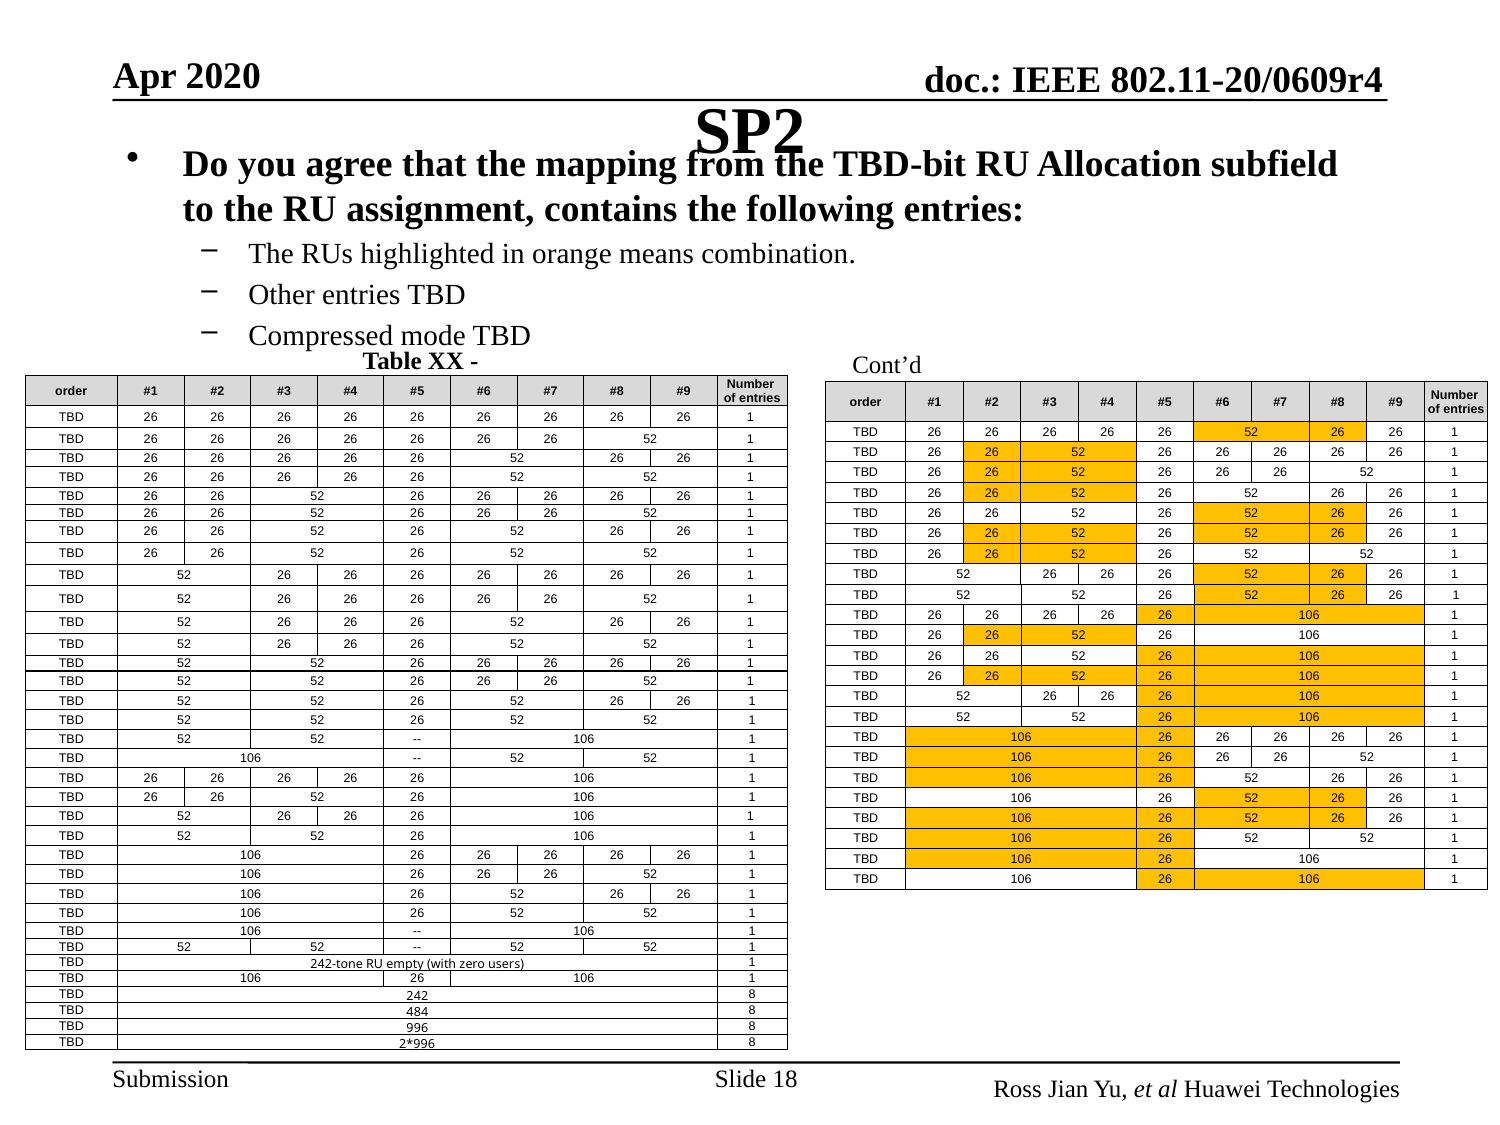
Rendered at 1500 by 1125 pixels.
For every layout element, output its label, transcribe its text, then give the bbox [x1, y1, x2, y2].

table_cell TBD [826, 462, 905, 482]
table_cell 26 [518, 565, 583, 585]
table_cell 52 [584, 543, 717, 564]
table_cell TBD [26, 955, 117, 970]
table_cell TBD [26, 971, 117, 986]
table_cell 26 [451, 846, 517, 864]
table_cell 1 [1425, 625, 1487, 645]
table_cell 26 [384, 521, 450, 542]
table_cell TBD [26, 788, 117, 806]
table_cell 52 [251, 521, 383, 542]
table_cell 26 [384, 450, 450, 466]
table_cell TBD [826, 666, 905, 685]
table_cell 1 [1425, 849, 1487, 868]
table_cell 26 [1367, 524, 1424, 543]
table_cell 106 [451, 730, 717, 748]
table_cell 26 [251, 807, 317, 825]
table_cell 26 [906, 483, 963, 502]
table_cell 26 [518, 428, 583, 449]
table_cell 1 [718, 788, 787, 806]
table_cell 106 [118, 846, 383, 864]
table_cell 26 [1252, 727, 1309, 746]
table_cell TBD [26, 730, 117, 748]
table_cell 26 [518, 586, 583, 611]
table_cell 52 [451, 939, 583, 954]
table_cell 106 [1195, 666, 1424, 685]
table_cell 26 [118, 406, 184, 427]
table_cell 26 [1367, 442, 1424, 461]
table_cell 26 [1310, 524, 1366, 543]
table_header #7 [518, 376, 583, 405]
table_cell 26 [518, 488, 583, 504]
table_cell 26 [1310, 768, 1366, 787]
table_cell 26 [1079, 564, 1136, 584]
table_cell 26 [1137, 646, 1194, 665]
table_header 52 [1195, 585, 1309, 604]
table_cell 52 [251, 939, 383, 954]
table_cell 106 [906, 747, 1136, 767]
table_cell TBD [26, 691, 117, 709]
table_cell 26 [118, 428, 184, 449]
table_cell 1 [718, 488, 787, 504]
table_header 26 [518, 672, 583, 690]
table_cell 26 [518, 656, 583, 670]
table_cell TBD [26, 428, 117, 449]
table_header 1 [1425, 585, 1487, 604]
table_cell 26 [451, 428, 517, 449]
table_cell TBD [26, 923, 117, 938]
table_cell 26 [384, 807, 450, 825]
table_header #2 [185, 376, 250, 405]
table_header #3 [251, 376, 317, 405]
table_cell 26 [451, 865, 517, 883]
table_cell 26 [1310, 422, 1366, 441]
table_cell 26 [118, 543, 184, 564]
table_cell 26 [964, 442, 1020, 461]
table_cell 26 [651, 691, 717, 709]
table_cell 26 [1252, 462, 1309, 482]
table_cell 1 [1425, 442, 1487, 461]
table_cell 52 [1195, 768, 1309, 787]
table_header 52 [906, 585, 1021, 604]
table_cell 52 [451, 521, 583, 542]
table_cell 26 [318, 634, 383, 655]
table_cell 26 [318, 586, 383, 611]
table_cell 996 [118, 1019, 717, 1034]
table_cell 26 [906, 442, 963, 461]
table_cell 26 [185, 521, 250, 542]
table_cell 26 [651, 884, 717, 903]
table_cell TBD [26, 565, 117, 585]
table_cell 26 [964, 524, 1020, 543]
table_cell 26 [384, 467, 450, 487]
table_header TBD [826, 585, 905, 604]
table_cell 26 [384, 488, 450, 504]
list Do you agree that the mapping from the TBD-bit RU Allocation subfield to the RU assignment, contains the following entries: The RUs highlighted in orange means combination. Other entries TBD Compressed mode TBD [110, 130, 1387, 229]
table_cell TBD [26, 634, 117, 655]
table_cell 52 [451, 691, 583, 709]
table_cell 26 [1137, 788, 1194, 807]
table_cell 26 [1310, 442, 1366, 461]
table_cell 52 [451, 543, 583, 564]
table_cell 52 [451, 612, 583, 633]
table_cell 26 [584, 846, 650, 864]
text_box Cont’d [837, 341, 963, 387]
table_cell 1 [1425, 605, 1487, 624]
table_cell 26 [1367, 808, 1424, 828]
table_cell 1 [1425, 707, 1487, 726]
table_cell 26 [251, 634, 317, 655]
table_cell 52 [451, 467, 583, 487]
table_cell 26 [964, 483, 1020, 502]
table_cell 26 [651, 565, 717, 585]
table_cell 26 [1137, 544, 1193, 563]
table_cell 26 [1310, 564, 1366, 584]
table_cell 26 [906, 646, 963, 665]
table_cell 26 [964, 503, 1020, 523]
table_cell TBD [26, 904, 117, 922]
table_cell 26 [384, 406, 450, 427]
table_cell TBD [26, 467, 117, 487]
table_header #4 [318, 376, 383, 405]
table_cell 26 [185, 428, 250, 449]
table_cell 1 [1425, 564, 1487, 584]
table_cell 52 [584, 586, 717, 611]
table_cell 26 [1137, 707, 1194, 726]
table_cell 26 [906, 524, 963, 543]
title SP2 [112, 82, 1388, 171]
table_cell 1 [718, 904, 787, 922]
table_cell 26 [1137, 503, 1193, 523]
table_cell 26 [1137, 768, 1194, 787]
table_cell 106 [1195, 849, 1424, 868]
table_cell 52 [118, 656, 250, 670]
table_cell TBD [26, 543, 117, 564]
table_header Number of entries [1425, 382, 1487, 421]
table_header 1 [718, 672, 787, 690]
table_cell TBD [26, 505, 117, 520]
table_cell 106 [1195, 625, 1424, 645]
table_header 26 [1367, 585, 1424, 604]
table_cell 26 [318, 450, 383, 466]
table_cell TBD [26, 1035, 117, 1049]
table_cell 1 [1425, 869, 1487, 889]
table_cell 26 [384, 904, 450, 922]
table_cell 26 [1137, 524, 1193, 543]
table_cell 1 [1425, 768, 1487, 787]
table_cell 52 [251, 505, 383, 520]
table_cell 106 [118, 971, 383, 986]
table_cell 26 [1310, 503, 1366, 523]
table_header Number of entries [718, 376, 787, 405]
table_cell 52 [118, 691, 250, 709]
table_cell 26 [964, 646, 1021, 665]
table_cell 26 [118, 488, 184, 504]
table_cell 52 [1021, 483, 1136, 502]
table_cell 242 [118, 987, 717, 1002]
table_cell 26 [1137, 666, 1194, 685]
table_cell 52 [1022, 707, 1136, 726]
table_cell 106 [906, 788, 1136, 807]
table_cell 52 [1194, 564, 1309, 584]
table_cell 106 [118, 865, 383, 883]
table_cell 106 [906, 768, 1136, 787]
table_cell 26 [384, 884, 450, 903]
table_cell 26 [1137, 686, 1194, 706]
table_cell 26 [1079, 605, 1136, 624]
table_cell 1 [1425, 788, 1487, 807]
table_cell TBD [26, 450, 117, 466]
table_header 26 [1310, 585, 1366, 604]
table_cell 26 [384, 826, 450, 845]
table_header 26 [384, 672, 450, 690]
slide_number Slide 18 [712, 1061, 800, 1093]
table_cell 106 [118, 923, 383, 938]
table_cell 1 [718, 826, 787, 845]
table_cell 26 [1079, 686, 1136, 706]
table_cell 26 [964, 666, 1021, 685]
table_cell 26 [384, 565, 450, 585]
table_cell 26 [384, 710, 450, 729]
table_cell 52 [451, 884, 583, 903]
table_cell 26 [384, 971, 450, 986]
table_cell 26 [1137, 462, 1193, 482]
table_cell 106 [451, 923, 717, 938]
table_cell 52 [906, 564, 1020, 584]
table_cell TBD [26, 586, 117, 611]
table_cell 52 [1021, 503, 1136, 523]
table_cell 1 [1425, 646, 1487, 665]
table_header 52 [584, 672, 717, 690]
table_cell 26 [1367, 564, 1424, 584]
table_cell 26 [1137, 605, 1194, 624]
table_cell 52 [451, 904, 583, 922]
text_box Table XX - RU Allocation subfield [117, 337, 511, 375]
table_cell 26 [1137, 747, 1194, 767]
table_cell TBD [826, 483, 905, 502]
table_cell 52 [1195, 788, 1309, 807]
table_cell -- [384, 730, 450, 748]
table_cell 26 [251, 768, 317, 787]
table_cell 52 [251, 656, 383, 670]
table_cell TBD [26, 1019, 117, 1034]
table_header 26 [1137, 585, 1194, 604]
table_cell 52 [1194, 544, 1309, 563]
table_cell TBD [26, 1003, 117, 1018]
table_cell 106 [906, 869, 1136, 889]
table_cell 26 [1137, 442, 1193, 461]
table_header #6 [451, 376, 517, 405]
table_cell TBD [826, 727, 905, 746]
table_cell 52 [451, 450, 583, 466]
table_cell 52 [1310, 829, 1424, 848]
table_header #6 [1194, 382, 1251, 421]
table_cell 52 [1195, 829, 1309, 848]
table_cell 26 [384, 428, 450, 449]
table_cell 26 [318, 565, 383, 585]
table_cell 26 [1022, 686, 1078, 706]
table_cell 26 [1367, 483, 1424, 502]
table_cell 26 [1137, 422, 1193, 441]
table_cell 52 [584, 865, 717, 883]
table_cell TBD [826, 503, 905, 523]
table_cell 1 [1425, 808, 1487, 828]
table_cell 1 [718, 865, 787, 883]
table_cell 26 [964, 462, 1020, 482]
table_cell 26 [251, 612, 317, 633]
table_header #2 [964, 382, 1020, 421]
table_cell 26 [1137, 849, 1194, 868]
table_cell 26 [1367, 422, 1424, 441]
table_cell 106 [906, 808, 1136, 828]
table_cell 1 [718, 807, 787, 825]
table_cell TBD [826, 768, 905, 787]
table_cell TBD [26, 656, 117, 670]
table_cell 106 [451, 807, 717, 825]
table_cell 26 [318, 406, 383, 427]
table_cell 26 [906, 625, 963, 645]
table_cell 8 [718, 1019, 787, 1034]
table_cell 26 [906, 666, 963, 685]
table_cell 52 [1310, 747, 1424, 767]
table_cell 106 [1195, 869, 1424, 889]
table_header 52 [251, 672, 383, 690]
table_cell 26 [384, 656, 450, 670]
table_cell 26 [651, 656, 717, 670]
table_cell 52 [118, 939, 250, 954]
table_cell 1 [718, 521, 787, 542]
table_header TBD [26, 672, 117, 690]
table_cell 1 [718, 586, 787, 611]
table_cell TBD [26, 987, 117, 1002]
table_cell 26 [1195, 727, 1251, 746]
table_cell 1 [718, 971, 787, 986]
table_cell 1 [718, 730, 787, 748]
table_cell 26 [1137, 829, 1194, 848]
table_cell 26 [1367, 788, 1424, 807]
table_cell 52 [451, 710, 583, 729]
table_cell 242-tone RU empty (with zero users) [118, 955, 717, 970]
table_header #1 [118, 376, 184, 405]
table_cell 26 [1194, 462, 1251, 482]
table_cell 26 [1310, 727, 1366, 746]
table_cell 52 [118, 634, 250, 655]
table_cell 52 [1194, 503, 1309, 523]
table_cell 1 [1425, 503, 1487, 523]
table_header 26 [451, 672, 517, 690]
table_cell 52 [118, 826, 250, 845]
table_cell 26 [451, 505, 517, 520]
table_cell TBD [26, 865, 117, 883]
table_cell TBD [26, 939, 117, 954]
table_cell TBD [26, 884, 117, 903]
table_cell 2*996 [118, 1035, 717, 1049]
table_header #5 [384, 376, 450, 405]
table_cell TBD [26, 488, 117, 504]
table_cell 106 [451, 826, 717, 845]
table_cell 26 [584, 450, 650, 466]
table_cell 52 [118, 586, 250, 611]
table_cell 1 [718, 450, 787, 466]
table_cell 26 [451, 565, 517, 585]
table_cell 26 [1137, 727, 1194, 746]
table_cell 8 [718, 1035, 787, 1049]
table_cell 26 [118, 521, 184, 542]
table_cell 26 [1252, 747, 1309, 767]
table_cell 52 [1195, 808, 1309, 828]
table_cell 52 [1194, 483, 1309, 502]
table_cell 52 [118, 565, 250, 585]
table_cell 1 [718, 565, 787, 585]
table_cell 52 [906, 707, 1021, 726]
table_cell TBD [826, 829, 905, 848]
table_cell 26 [584, 565, 650, 585]
table_cell 52 [251, 730, 383, 748]
table_cell 26 [964, 422, 1020, 441]
table_cell 26 [251, 428, 317, 449]
table_cell 52 [251, 788, 383, 806]
table_cell 106 [1195, 646, 1424, 665]
table_cell 52 [118, 710, 250, 729]
table_cell TBD [826, 564, 905, 584]
table_cell 26 [185, 768, 250, 787]
table_cell 26 [906, 544, 963, 563]
table_cell 52 [1022, 666, 1136, 685]
table_header #7 [1252, 382, 1309, 421]
table_cell 26 [1021, 422, 1078, 441]
table_cell 26 [584, 656, 650, 670]
table_cell 52 [1310, 462, 1424, 482]
table_cell 26 [384, 691, 450, 709]
table_cell 1 [718, 955, 787, 970]
table_cell 26 [651, 612, 717, 633]
table_cell 52 [1194, 422, 1309, 441]
table_cell 8 [718, 987, 787, 1002]
table_cell 1 [1425, 829, 1487, 848]
table_cell 52 [906, 686, 1021, 706]
table_cell 1 [1425, 666, 1487, 685]
table_cell 52 [1022, 625, 1136, 645]
table_cell 106 [118, 884, 383, 903]
table_cell 26 [118, 768, 184, 787]
table_cell TBD [826, 646, 905, 665]
table_cell 26 [1195, 747, 1251, 767]
table_cell 26 [1022, 605, 1078, 624]
table_cell 26 [1310, 808, 1366, 828]
table_cell 26 [964, 544, 1020, 563]
table_cell TBD [26, 612, 117, 633]
table_cell 26 [451, 488, 517, 504]
table_cell TBD [26, 807, 117, 825]
table_cell 26 [118, 467, 184, 487]
table_cell 52 [584, 505, 717, 520]
table_cell 26 [384, 634, 450, 655]
table_cell 26 [185, 406, 250, 427]
table_cell 26 [384, 768, 450, 787]
table_cell 26 [384, 846, 450, 864]
table_cell 1 [718, 846, 787, 864]
table_cell 26 [1137, 869, 1194, 889]
table_cell 26 [906, 605, 963, 624]
table_cell 106 [451, 768, 717, 787]
table_cell 1 [1425, 544, 1487, 563]
table_header #1 [906, 387, 963, 421]
table_cell 52 [1021, 544, 1136, 563]
table_cell 1 [718, 612, 787, 633]
table_cell -- [384, 749, 450, 767]
table_header order [26, 376, 117, 405]
table_cell 26 [1137, 625, 1194, 645]
table_cell -- [384, 923, 450, 938]
table_cell 26 [185, 505, 250, 520]
table_cell 1 [718, 406, 787, 427]
table_cell 106 [1195, 605, 1424, 624]
table_cell 1 [718, 428, 787, 449]
table_cell 26 [185, 543, 250, 564]
table_cell TBD [26, 768, 117, 787]
table_cell 26 [584, 691, 650, 709]
table_cell TBD [26, 846, 117, 864]
table_cell 106 [1195, 707, 1424, 726]
table_cell 26 [584, 884, 650, 903]
table_cell TBD [826, 808, 905, 828]
table_header #4 [1079, 382, 1136, 421]
table_cell TBD [826, 849, 905, 868]
table_cell 26 [384, 612, 450, 633]
table_cell 1 [718, 634, 787, 655]
table_cell 26 [451, 586, 517, 611]
table_cell 106 [118, 749, 383, 767]
table_cell 1 [718, 505, 787, 520]
table_cell 1 [718, 768, 787, 787]
table_cell 1 [1425, 524, 1487, 543]
table_cell 26 [906, 503, 963, 523]
table_cell 26 [384, 543, 450, 564]
table_cell 52 [451, 634, 583, 655]
table_cell 26 [318, 428, 383, 449]
table_cell 52 [584, 749, 717, 767]
table_cell 52 [1021, 442, 1136, 461]
table_cell 26 [651, 846, 717, 864]
table_cell TBD [826, 524, 905, 543]
table_cell 26 [118, 505, 184, 520]
table_cell 26 [906, 422, 963, 441]
table_cell 26 [118, 450, 184, 466]
table_cell 26 [1079, 422, 1136, 441]
table_cell 26 [318, 768, 383, 787]
table_cell 1 [718, 656, 787, 670]
table_cell 52 [118, 730, 250, 748]
table_cell 1 [1425, 727, 1487, 746]
table_cell TBD [826, 747, 905, 767]
table_cell 8 [718, 1003, 787, 1018]
table_cell 26 [251, 406, 317, 427]
table_cell TBD [26, 749, 117, 767]
table_cell 52 [584, 428, 717, 449]
table_cell 1 [1425, 462, 1487, 482]
table_cell 106 [1195, 686, 1424, 706]
table_cell 26 [584, 612, 650, 633]
table_cell 52 [251, 826, 383, 845]
table_cell TBD [826, 788, 905, 807]
table_cell 26 [185, 450, 250, 466]
table_cell 26 [651, 521, 717, 542]
table_cell 1 [718, 710, 787, 729]
table_cell TBD [26, 826, 117, 845]
table_cell 26 [318, 467, 383, 487]
table_cell 26 [1367, 768, 1424, 787]
table_cell 26 [651, 488, 717, 504]
table_cell 52 [451, 749, 583, 767]
table_cell 26 [906, 462, 963, 482]
table_cell 52 [118, 807, 250, 825]
table_cell TBD [26, 406, 117, 427]
table_cell 26 [964, 625, 1021, 645]
table_header 52 [1022, 585, 1136, 604]
table_cell 26 [651, 450, 717, 466]
table_cell 52 [1021, 462, 1136, 482]
table_cell 26 [518, 846, 583, 864]
table_cell 106 [451, 788, 717, 806]
table_cell 26 [251, 467, 317, 487]
table_cell TBD [26, 521, 117, 542]
table_header order [826, 382, 905, 421]
table_cell 26 [451, 406, 517, 427]
table_cell 26 [1194, 442, 1251, 461]
table_cell 26 [1137, 483, 1193, 502]
table_cell 26 [1021, 564, 1078, 584]
table_cell TBD [826, 544, 905, 563]
table_cell 26 [584, 406, 650, 427]
table_cell 26 [1310, 483, 1366, 502]
table_header #8 [584, 376, 650, 405]
table_cell 52 [251, 488, 383, 504]
table_header #5 [1137, 382, 1193, 421]
table_header #3 [1021, 382, 1078, 421]
table_cell 26 [1310, 788, 1366, 807]
table_cell TBD [826, 605, 905, 624]
table_cell 26 [1367, 727, 1424, 746]
table_cell 26 [318, 612, 383, 633]
table_cell 106 [906, 727, 1136, 746]
table_cell TBD [826, 442, 905, 461]
table_cell 106 [906, 829, 1136, 848]
table_cell 106 [451, 971, 717, 986]
table_cell 26 [384, 505, 450, 520]
table_cell -- [384, 939, 450, 954]
table_cell 26 [384, 865, 450, 883]
table_cell 26 [651, 406, 717, 427]
table_cell 52 [584, 467, 717, 487]
table_cell TBD [826, 686, 905, 706]
table_cell 26 [518, 406, 583, 427]
table_cell 52 [251, 691, 383, 709]
table_cell TBD [826, 869, 905, 889]
table_cell 52 [1194, 524, 1309, 543]
table_cell 1 [1425, 747, 1487, 767]
table_cell 1 [1425, 422, 1487, 441]
table_cell 26 [584, 521, 650, 542]
table_cell 1 [1425, 483, 1487, 502]
table_cell 26 [384, 586, 450, 611]
table_cell 26 [1137, 808, 1194, 828]
table_cell 1 [718, 467, 787, 487]
table_cell 26 [964, 605, 1021, 624]
table_header 52 [118, 672, 250, 690]
table_cell 26 [1137, 564, 1193, 584]
table_cell 26 [1367, 503, 1424, 523]
table_cell 1 [718, 749, 787, 767]
table_cell 26 [1252, 442, 1309, 461]
table_cell 1 [718, 939, 787, 954]
table_cell TBD [826, 625, 905, 645]
table_cell 1 [718, 543, 787, 564]
table_cell 26 [318, 807, 383, 825]
table_cell 52 [584, 904, 717, 922]
table_cell 52 [118, 612, 250, 633]
table_cell 52 [584, 634, 717, 655]
table_cell 26 [251, 586, 317, 611]
table_cell 26 [251, 565, 317, 585]
table_cell 26 [118, 788, 184, 806]
table_cell 52 [251, 543, 383, 564]
table_cell 26 [384, 788, 450, 806]
table_cell 26 [451, 656, 517, 670]
table_cell 484 [118, 1003, 717, 1018]
table_cell 26 [518, 865, 583, 883]
table_cell 1 [1425, 686, 1487, 706]
table_cell 52 [1310, 544, 1424, 563]
table_cell 52 [1021, 524, 1136, 543]
table_cell 1 [718, 884, 787, 903]
table_cell 26 [185, 788, 250, 806]
table_cell 106 [118, 904, 383, 922]
table_cell TBD [26, 710, 117, 729]
table_header #9 [651, 376, 717, 405]
table_cell 52 [584, 939, 717, 954]
table_cell 26 [518, 505, 583, 520]
table_cell 26 [185, 467, 250, 487]
table_cell 106 [906, 849, 1136, 868]
table_header #8 [1310, 382, 1366, 421]
table_cell 1 [718, 691, 787, 709]
table_cell 52 [584, 710, 717, 729]
table_cell 26 [251, 450, 317, 466]
table_cell TBD [826, 707, 905, 726]
table_cell 26 [185, 488, 250, 504]
table_cell 26 [584, 488, 650, 504]
table_cell 52 [1022, 646, 1136, 665]
table_cell TBD [826, 422, 905, 441]
table_header #9 [1367, 382, 1424, 421]
table_cell 52 [251, 710, 383, 729]
table_cell 1 [718, 923, 787, 938]
